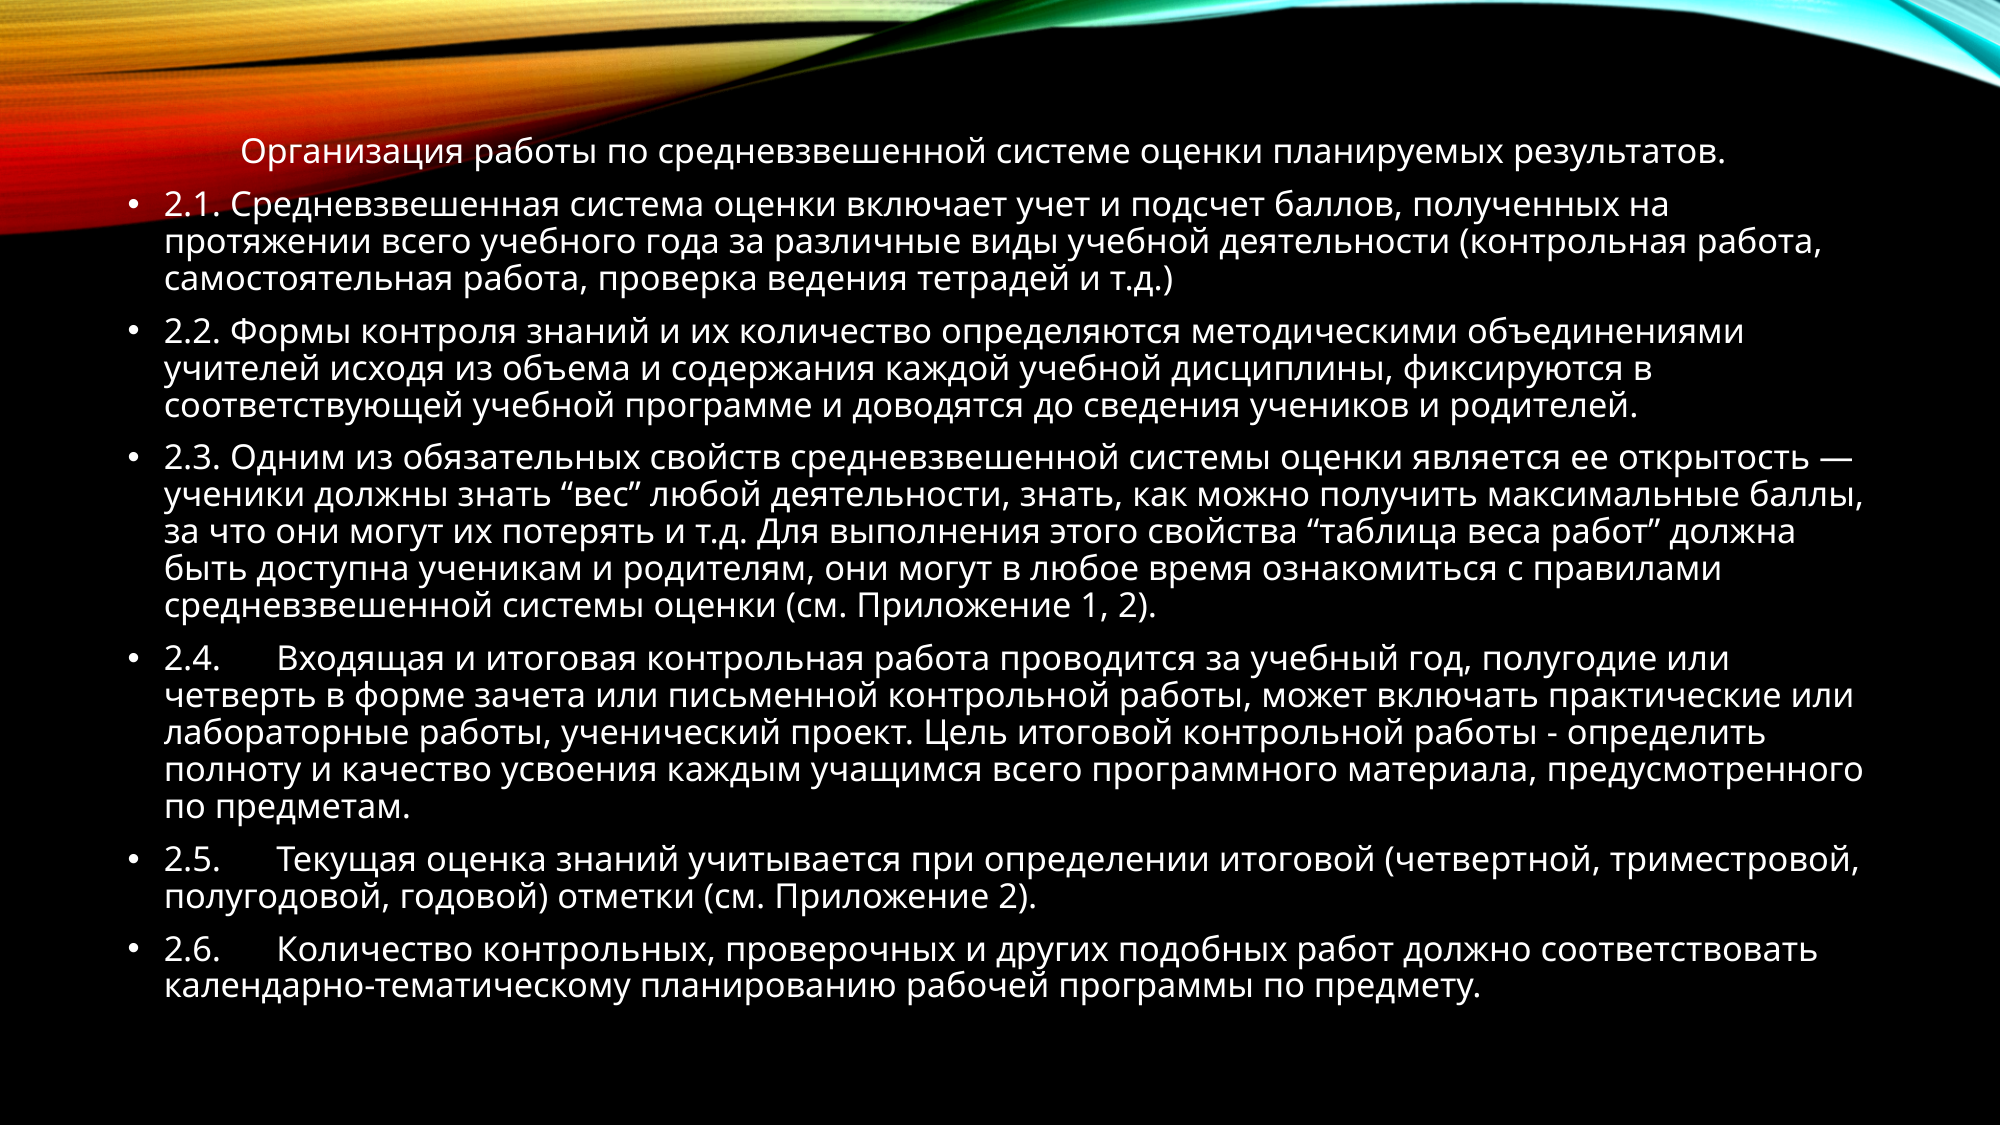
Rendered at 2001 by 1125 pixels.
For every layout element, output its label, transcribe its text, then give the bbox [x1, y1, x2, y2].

picture [0, 0, 2000, 237]
list Организация работы по средневзвешенной системе оценки планируемых результатов. 2.1. Средневзвешенная система оценки включает учет и подсчет баллов, полученных на протяжении всего учебного года за различные виды учебной деятельности (контрольная работа, самостоятельная работа, проверка ведения тетрадей и т.д.) 2.2. Формы контроля знаний и их количество определяются методическими объединениями учителей исходя из объема и содержания каждой учебной дисциплины, фиксируются в соответствующей учебной программе и доводятся до сведения учеников и родителей. 2.3. Одним из обязательных свойств средневзвешенной системы оценки является ее открытость — ученики должны знать “вес” любой деятельности, знать, как можно получить максимальные баллы, за что они могут их потерять и т.д. Для выполнения этого свойства “таблица веса работ” должна быть доступна ученикам и родителям, они могут в любое время ознакомиться с правилами средневзвешенной системы оценки (см. Приложение 1, 2). 2.4. Входящая и итоговая контрольная работа проводится за учебный год, полугодие или четверть в форме зачета или письменной контрольной работы, может включать практические или лабораторные работы, ученический проект. Цель итоговой контрольной работы - определить полноту и качество усвоения каждым учащимся всего программного материала, предусмотренного по предметам. 2.5. Текущая оценка знаний учитывается при определении итоговой (четвертной, триместровой, полугодовой, годовой) отметки (см. Приложение 2). 2.6. Количество контрольных, проверочных и других подобных работ должно соответствовать календарно-тематическому планированию рабочей программы по предмету. [112, 126, 1888, 1021]
